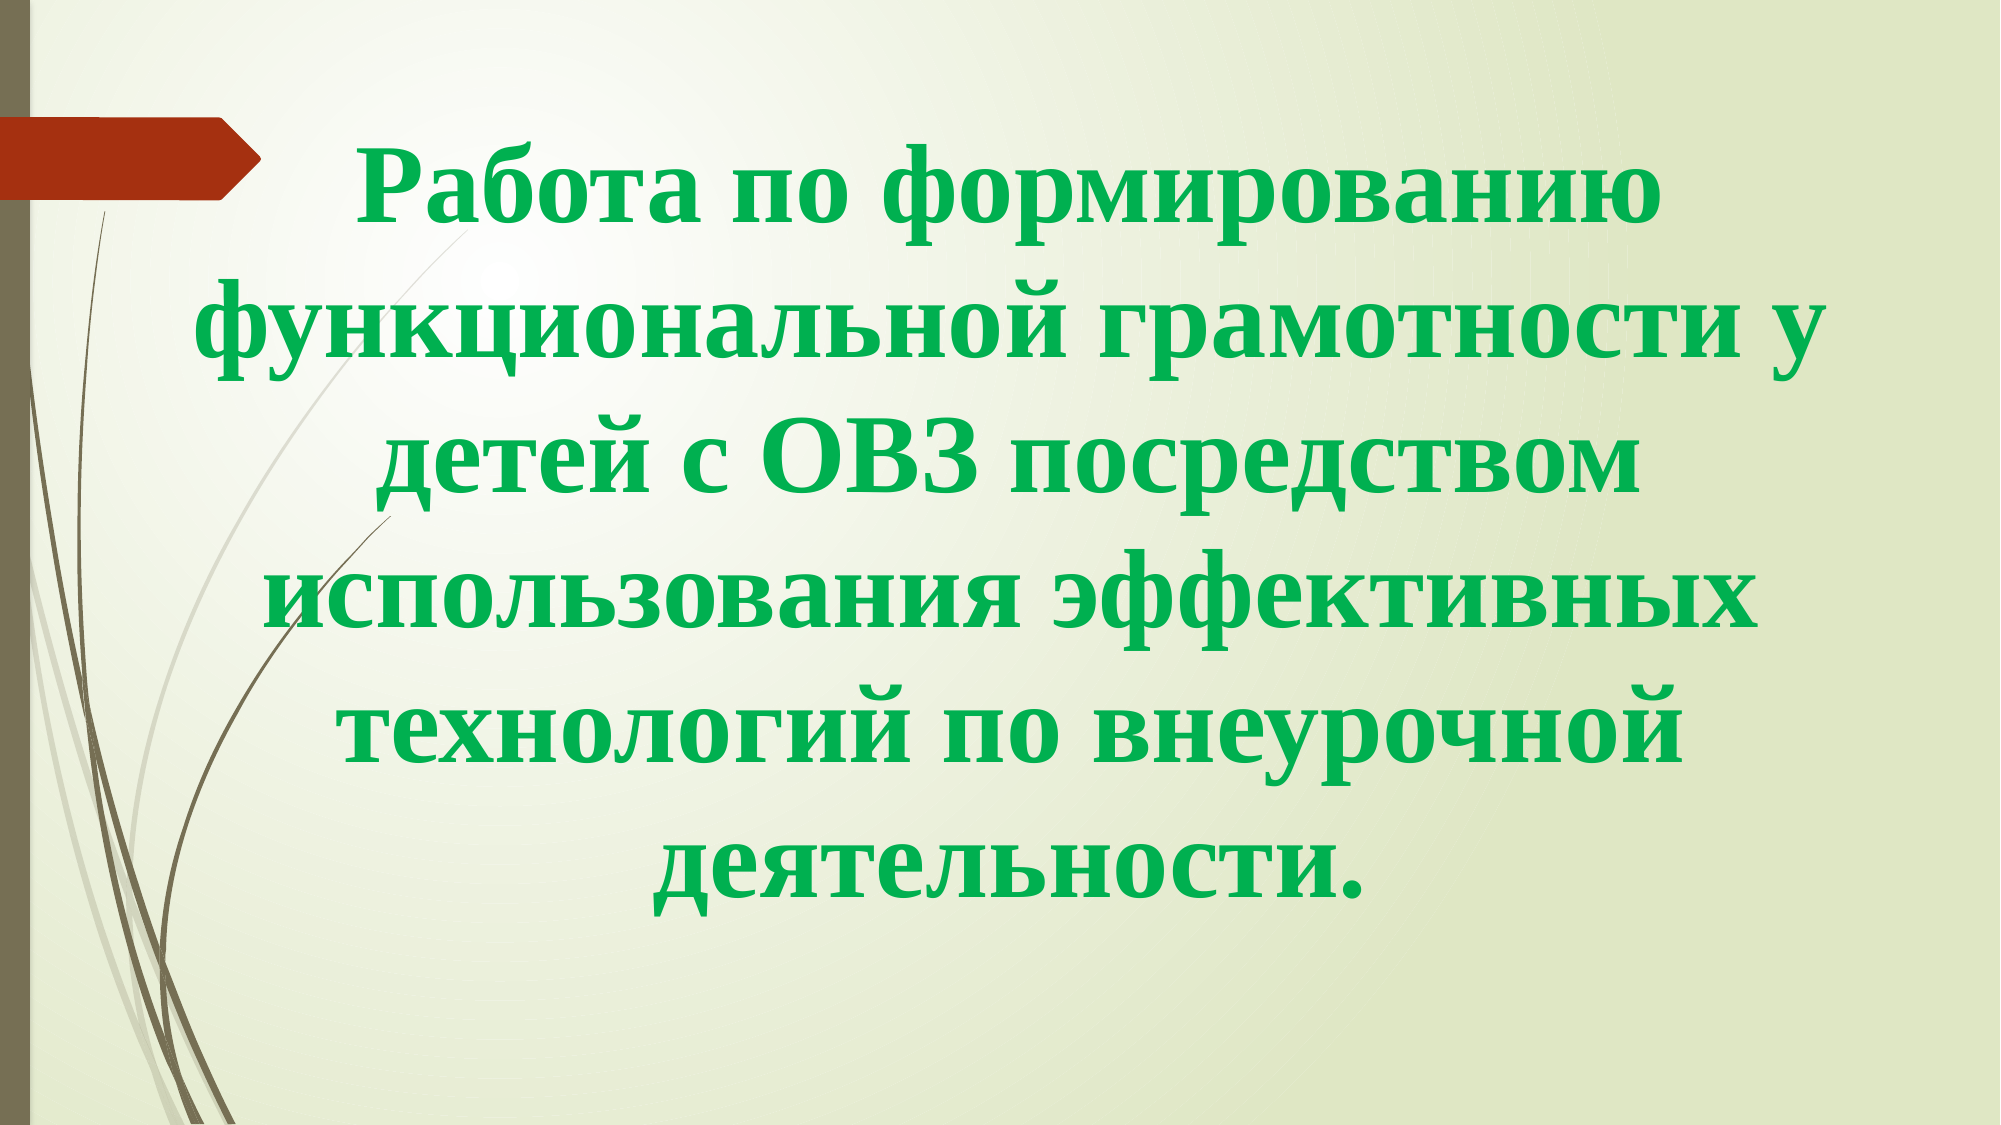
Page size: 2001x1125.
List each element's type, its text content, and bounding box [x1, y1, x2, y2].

title Работа по формированию функциональной грамотности у детей с ОВЗ посредством использования эффективных технологий по внеурочной деятельности. [133, 102, 1888, 1045]
